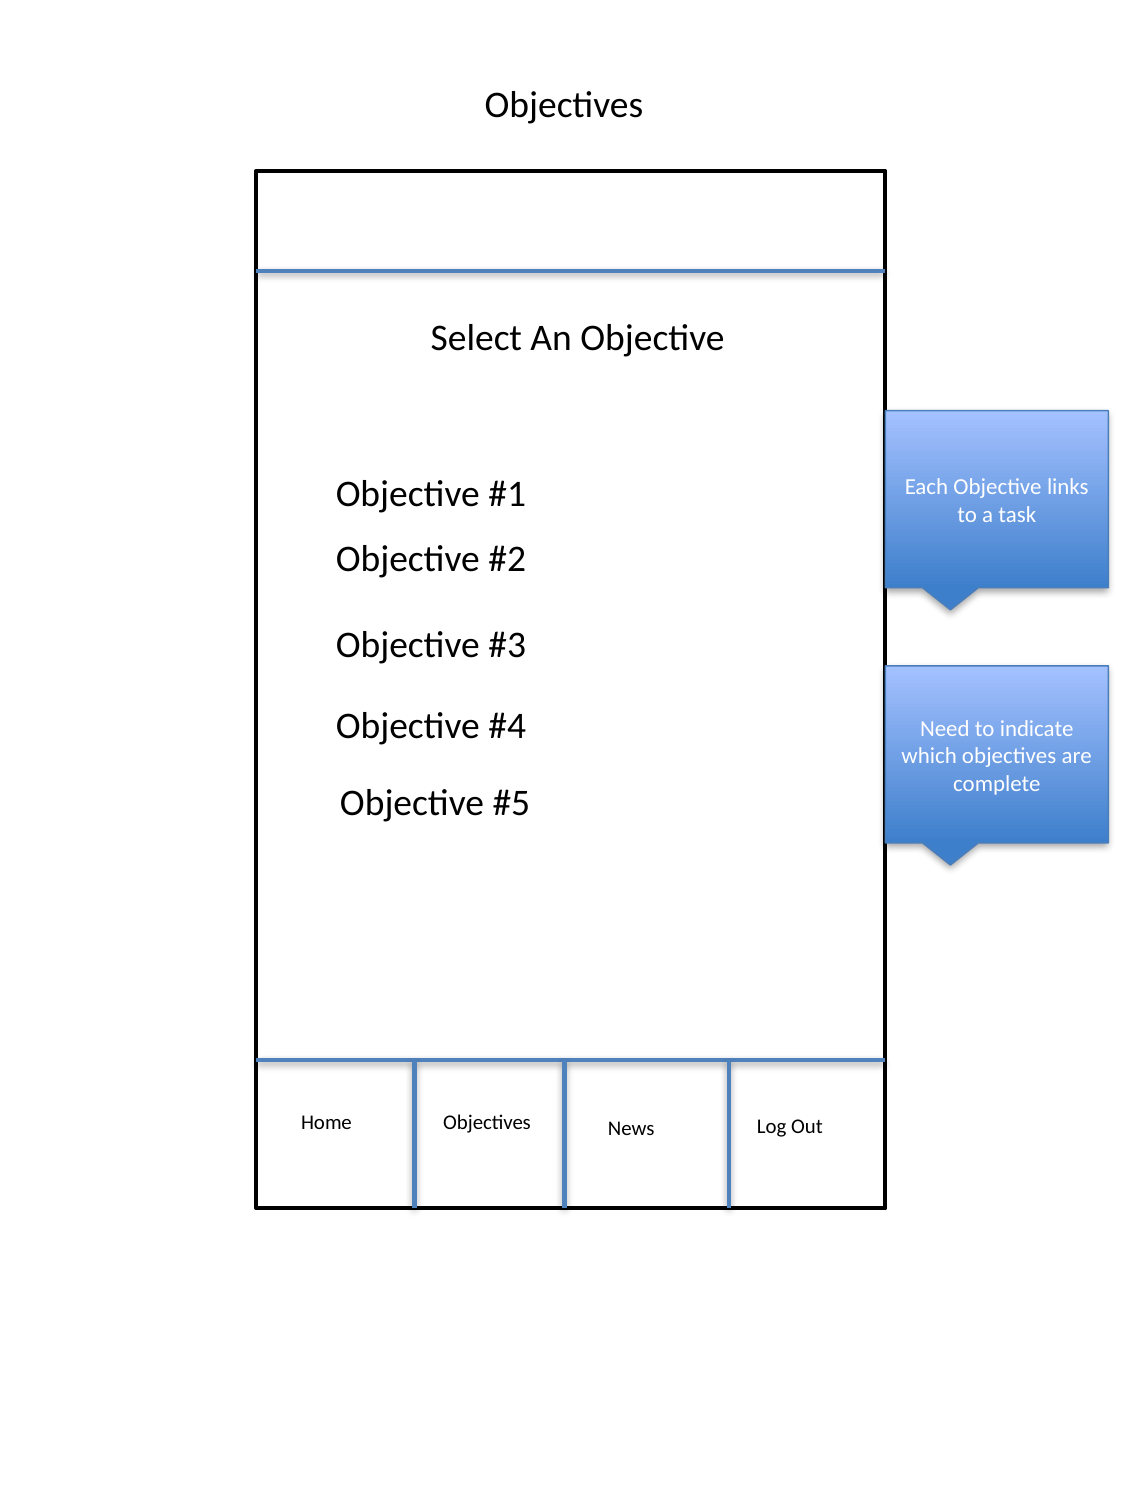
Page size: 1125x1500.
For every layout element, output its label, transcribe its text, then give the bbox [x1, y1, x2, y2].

text_box [254, 169, 887, 269]
text_box Home [286, 1100, 367, 1141]
text_box Objective #1 [321, 461, 542, 521]
text_box Select An Objective [415, 305, 740, 365]
text_box Need to indicate which objectives are complete [884, 665, 1110, 866]
text_box Objectives [469, 72, 659, 133]
text_box Each Objective links to a task [884, 409, 1110, 611]
text_box [736, 1069, 887, 1210]
text_box [571, 1071, 722, 1210]
text_box Objectives [428, 1100, 546, 1141]
text_box [421, 1071, 558, 1210]
text_box Objective #3 [321, 612, 542, 673]
text_box Objective #2 [321, 527, 542, 587]
text_box [254, 1069, 408, 1210]
text_box Log Out [742, 1104, 838, 1145]
text_box News [593, 1107, 670, 1148]
text_box Objective #5 [325, 770, 546, 875]
text_box [254, 279, 887, 1058]
text_box Objective #4 [321, 693, 542, 754]
